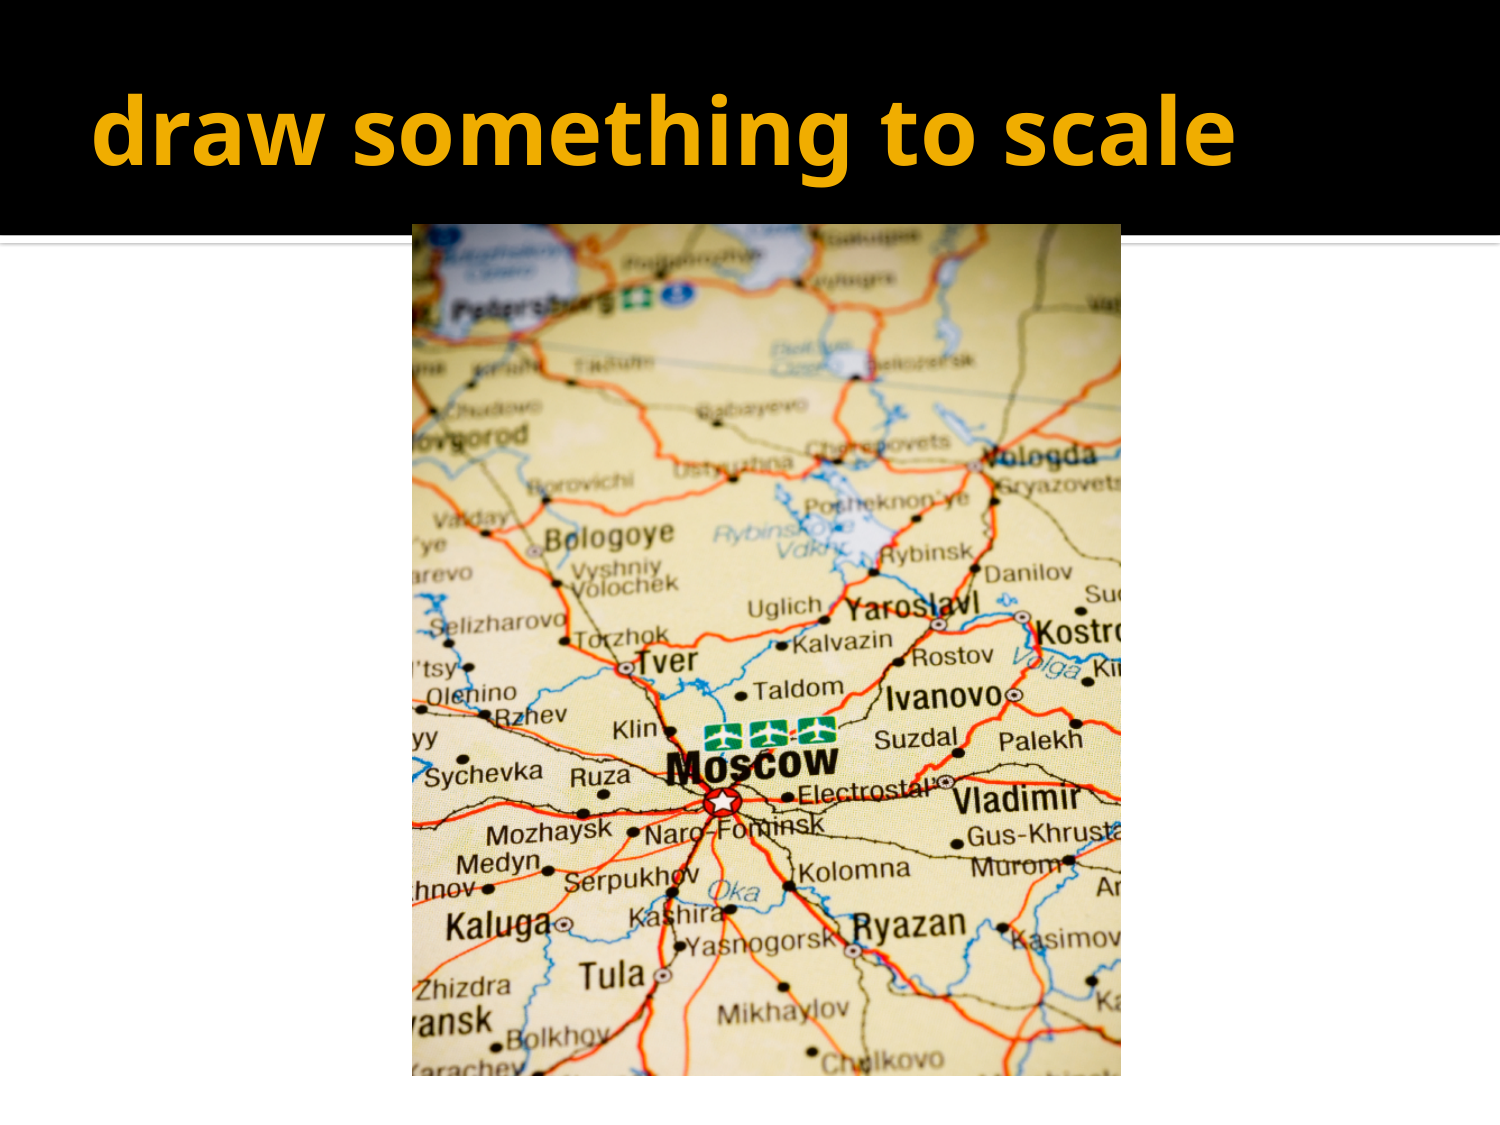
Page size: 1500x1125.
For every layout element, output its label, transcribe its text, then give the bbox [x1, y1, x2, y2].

picture [412, 224, 1121, 1076]
title draw something to scale [75, 25, 1425, 231]
